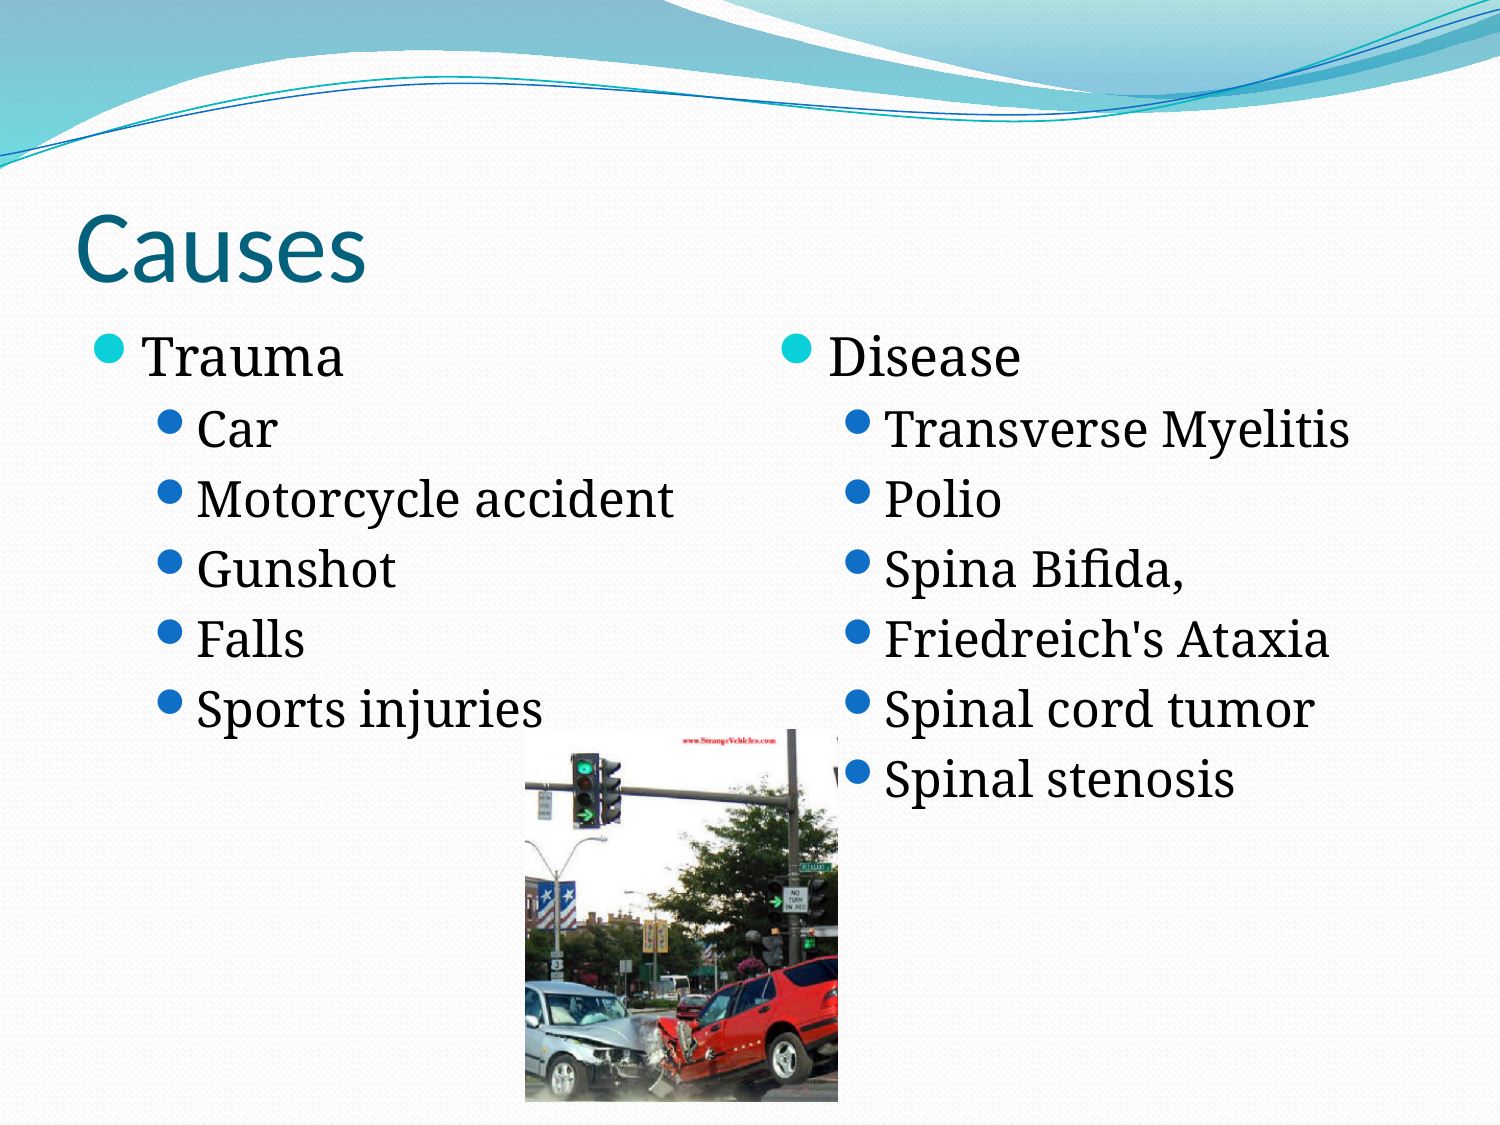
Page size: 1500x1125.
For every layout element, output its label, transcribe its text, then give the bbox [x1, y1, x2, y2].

list Trauma Car Motorcycle accident Gunshot Falls Sports injuries [75, 314, 738, 1043]
title Causes [75, 115, 1425, 303]
list Disease Transverse Myelitis Polio Spina Bifida, Friedreich's Ataxia Spinal cord tumor Spinal stenosis [762, 314, 1425, 1043]
picture [524, 729, 838, 1102]
